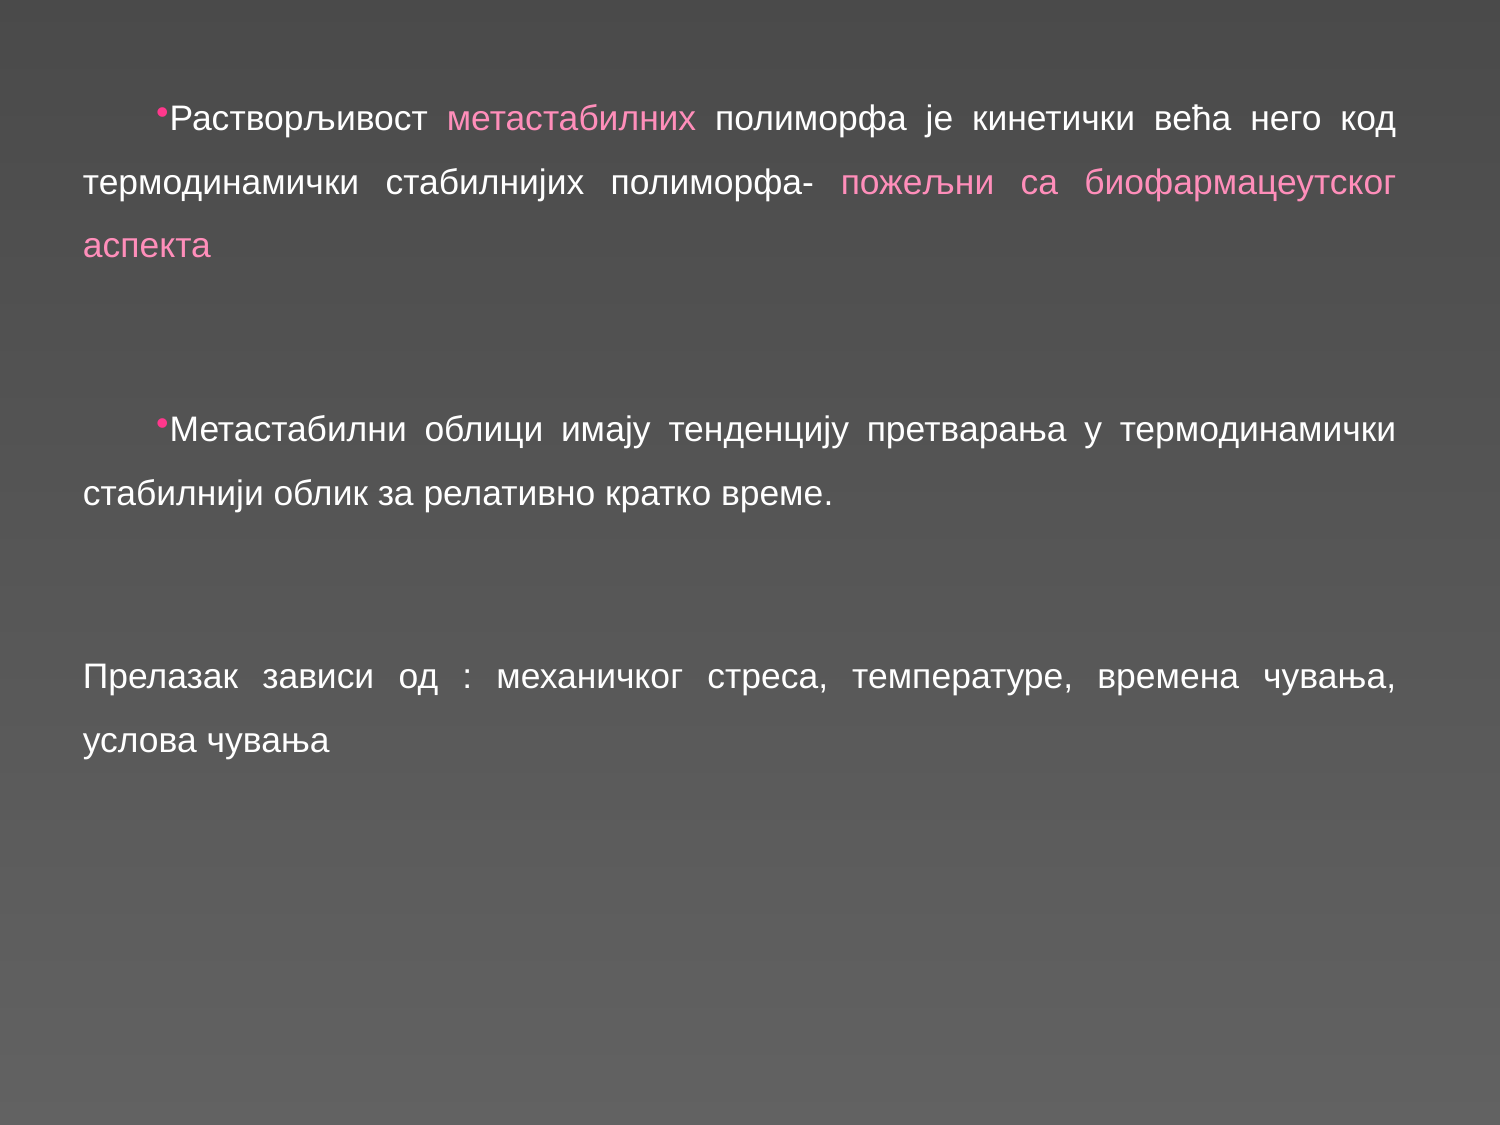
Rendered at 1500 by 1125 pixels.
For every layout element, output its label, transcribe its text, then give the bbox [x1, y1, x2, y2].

list Растворљивост метастабилних полиморфа је кинетички већа него код термодинамички стабилнијих полиморфа- пожељни са биофармацеутског аспекта Метастабилни облици имају тенденцију претварања у термодинамички стабилнији облик за релативно кратко време. Прелазак зависи од : механичког стреса, температуре, времена чувања, услова чувања [0, 66, 1412, 1024]
